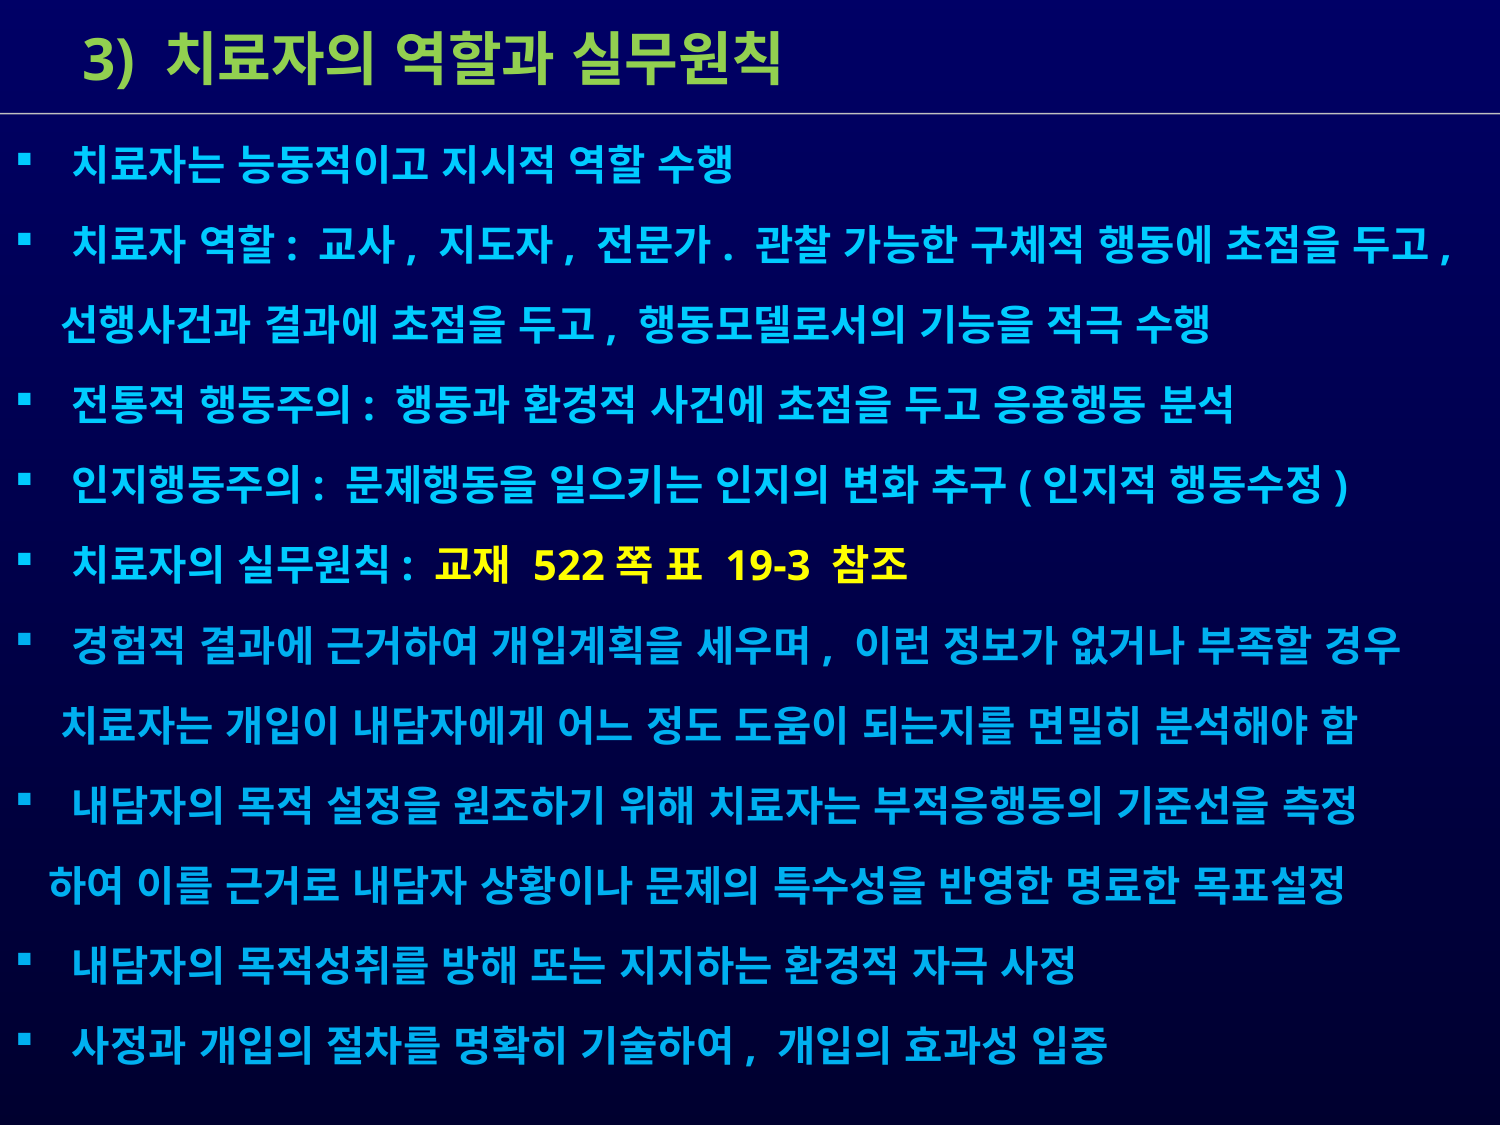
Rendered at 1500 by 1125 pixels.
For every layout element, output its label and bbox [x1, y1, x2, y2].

text_box [0, 14, 1500, 1087]
